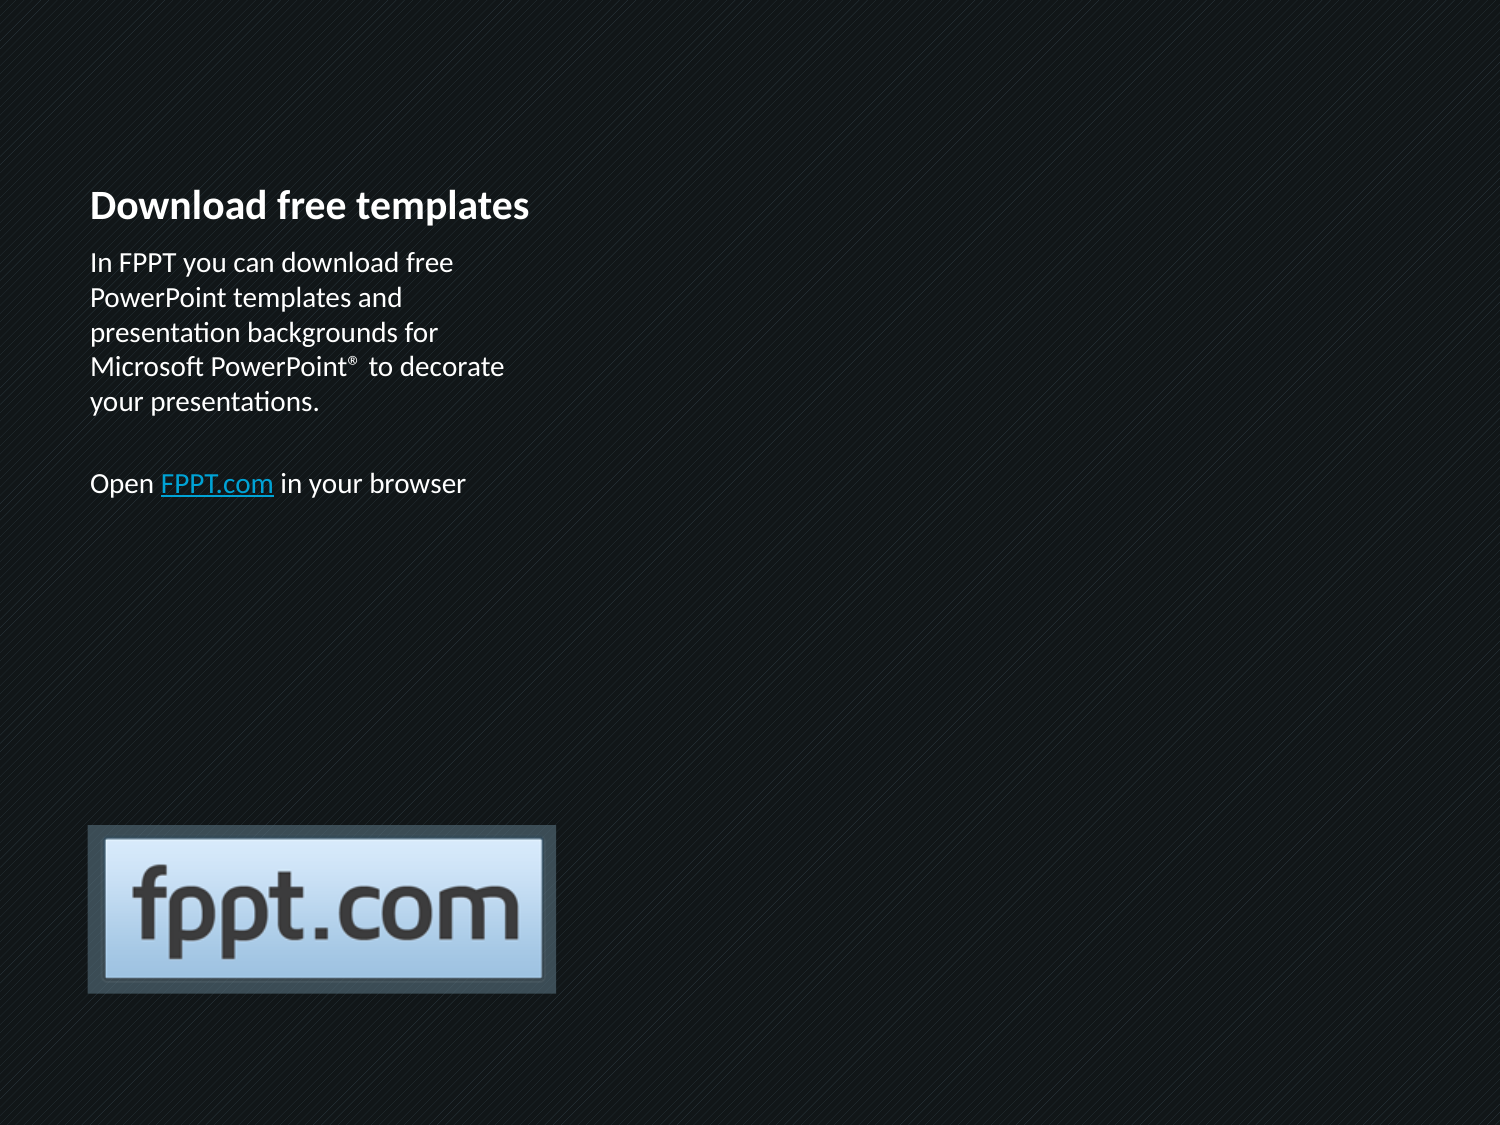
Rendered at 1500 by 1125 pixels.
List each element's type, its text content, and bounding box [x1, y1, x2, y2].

title Download free templates [75, 44, 569, 235]
picture [86, 824, 557, 995]
list In FPPT you can download free PowerPoint templates and presentation backgrounds for Microsoft PowerPoint® to decorate your presentations. Open FPPT.com in your browser [75, 235, 569, 1005]
